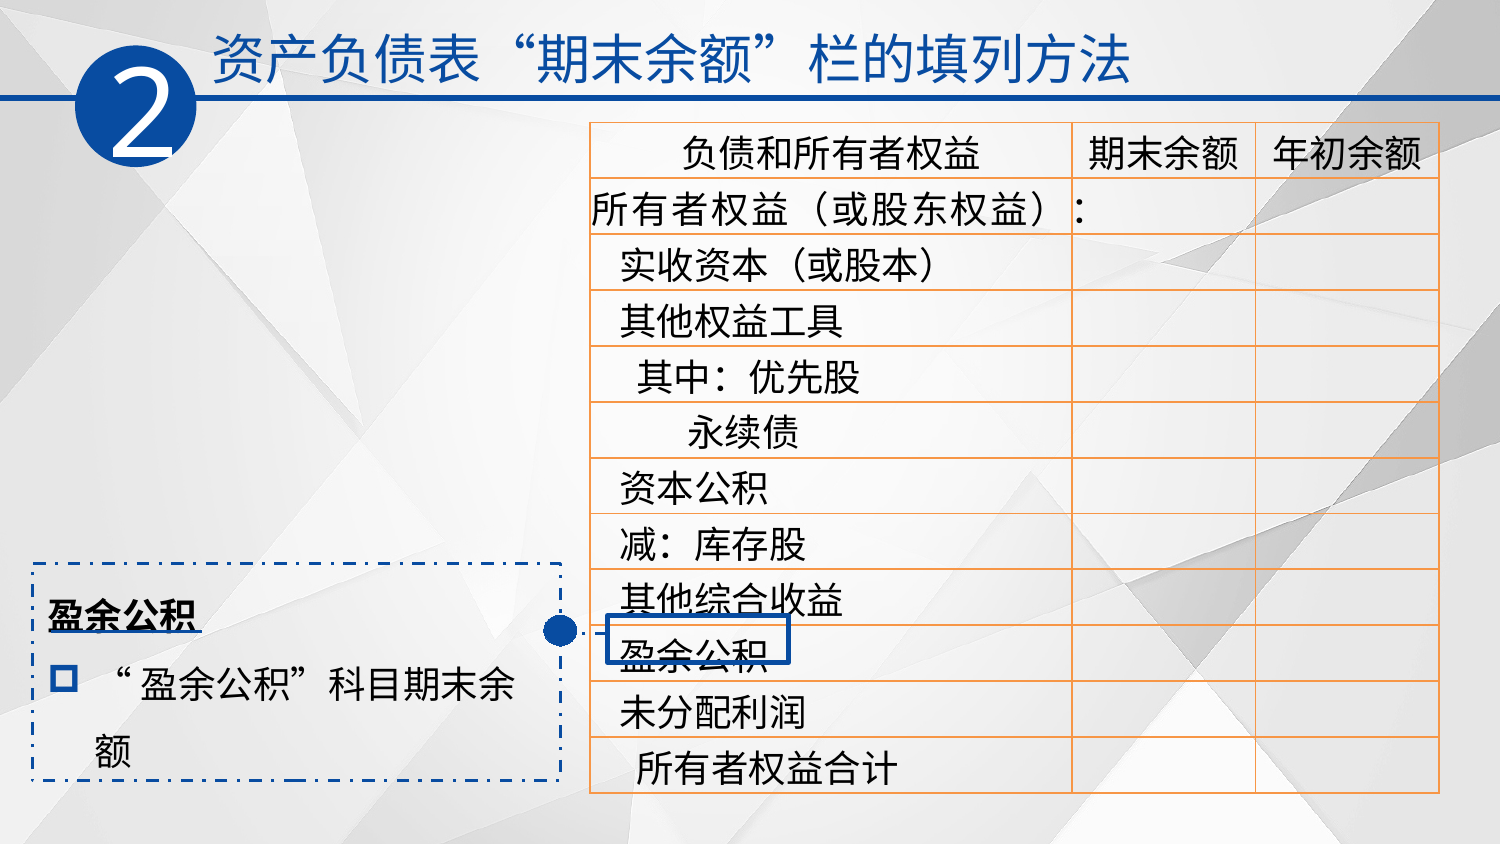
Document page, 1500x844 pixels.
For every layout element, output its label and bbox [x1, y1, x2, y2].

table_header [1073, 123, 1255, 177]
table_header [591, 123, 1071, 177]
table_cell [591, 738, 1071, 792]
table_cell [591, 514, 1071, 568]
table_cell [1073, 570, 1255, 624]
table_cell [1073, 347, 1255, 401]
table_cell [591, 403, 1071, 457]
table_cell [591, 459, 1071, 513]
table_cell [1073, 235, 1255, 289]
table_cell [591, 179, 1071, 233]
table_cell [591, 347, 1071, 401]
table_cell [591, 291, 1071, 345]
table_cell [1256, 403, 1438, 457]
table_cell [1073, 291, 1255, 345]
table_cell [1256, 738, 1438, 792]
table_cell [1256, 347, 1438, 401]
table_header [1256, 123, 1438, 177]
table_cell [1073, 514, 1255, 568]
picture [0, 0, 1500, 95]
table_cell [1073, 403, 1255, 457]
table_cell [1073, 738, 1255, 792]
table_cell [1256, 682, 1438, 736]
table_cell [1073, 179, 1255, 233]
table_cell [591, 235, 1071, 289]
table_cell [591, 626, 1071, 680]
table_cell [1256, 514, 1438, 568]
picture [0, 101, 1500, 844]
table_cell [1256, 235, 1438, 289]
table_cell [1073, 459, 1255, 513]
text_box [0, 24, 1500, 171]
table_cell [1256, 291, 1438, 345]
table_cell [1073, 682, 1255, 736]
table_cell [1256, 570, 1438, 624]
table_cell [1073, 626, 1255, 680]
table_cell [591, 682, 1071, 736]
table_cell [591, 570, 1071, 624]
table_cell [1256, 179, 1438, 233]
table_cell [1256, 626, 1438, 680]
table_cell [1256, 459, 1438, 513]
text_box [32, 563, 789, 716]
